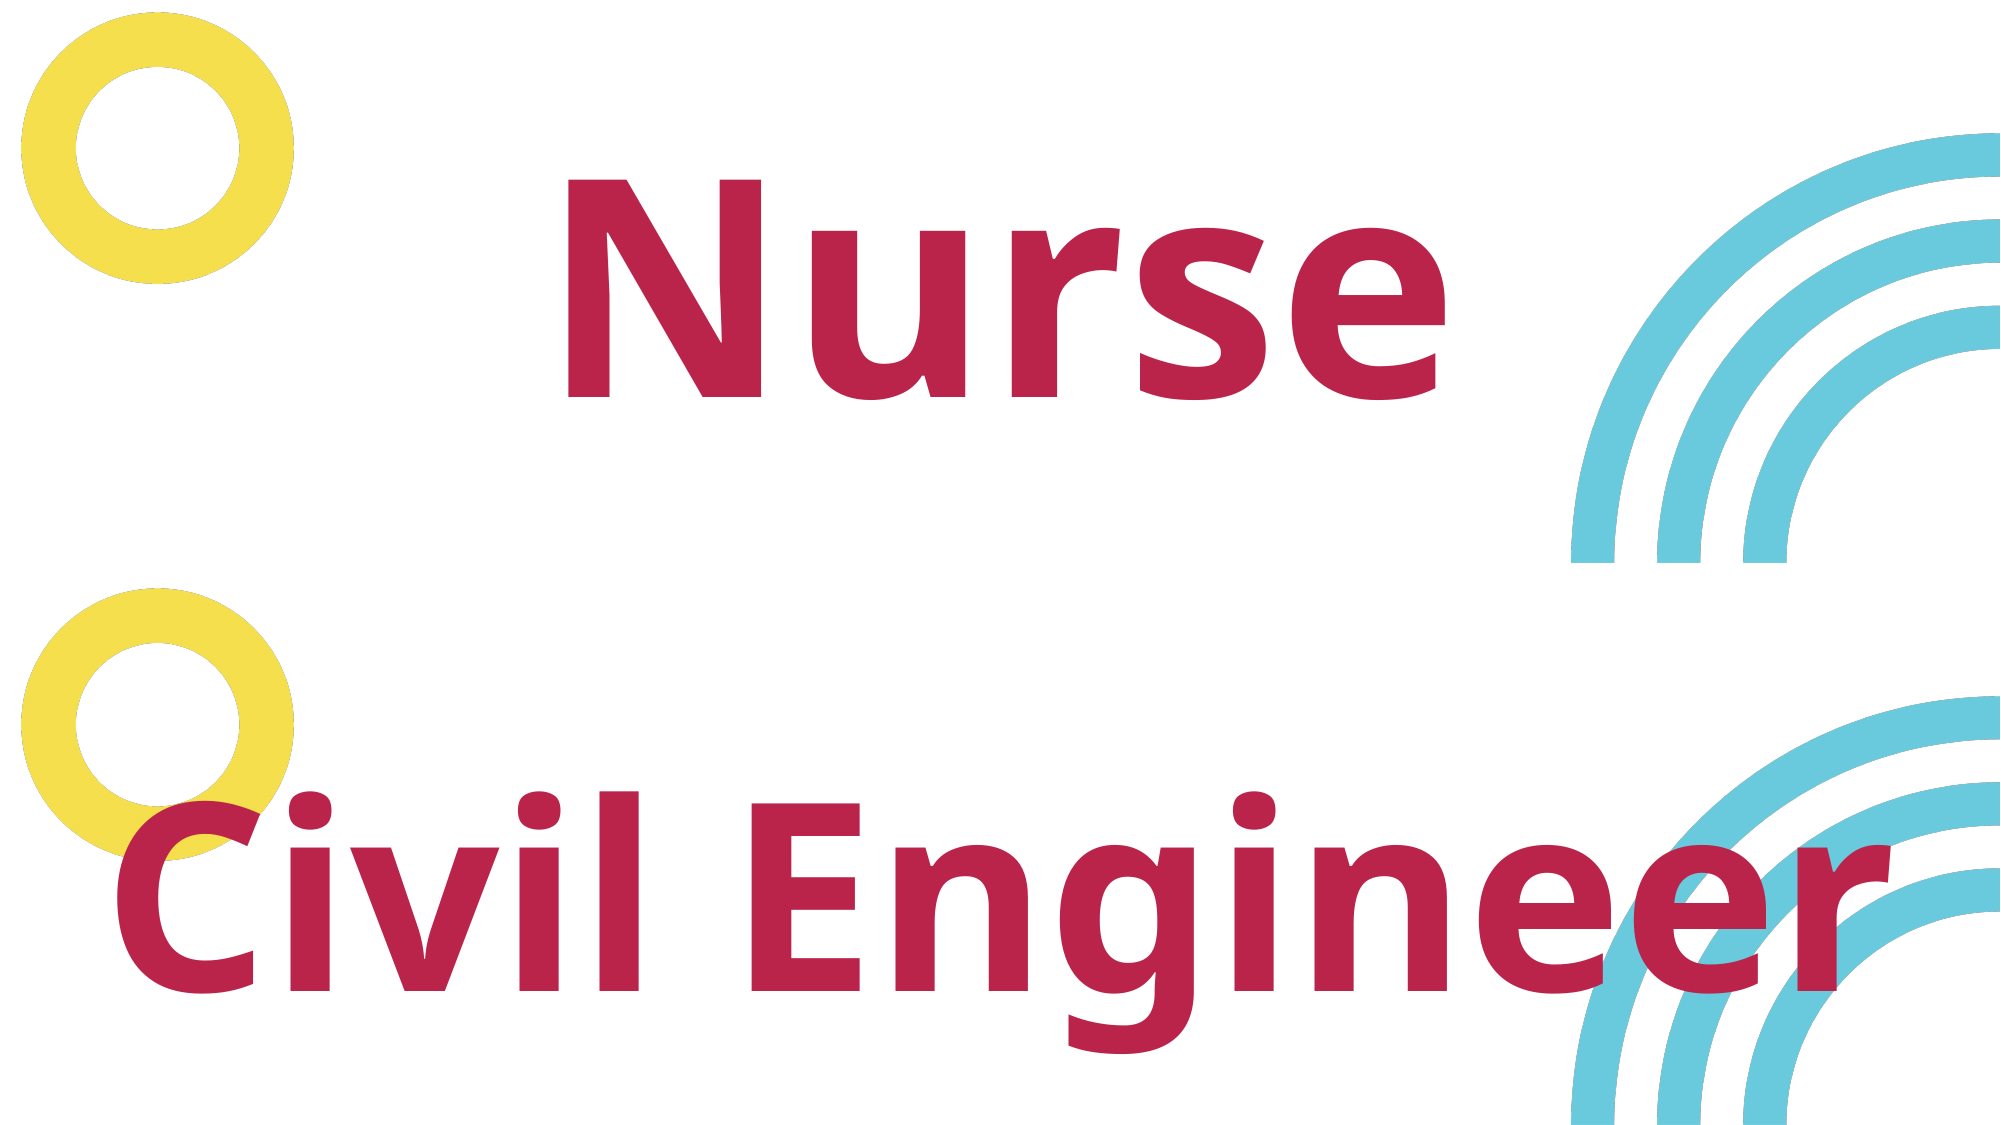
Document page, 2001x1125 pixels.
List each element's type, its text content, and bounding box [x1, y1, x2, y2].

picture [21, 12, 294, 284]
picture [21, 588, 294, 861]
picture [1571, 133, 2000, 563]
picture [1571, 696, 2000, 1125]
text_box Civil Engineer [56, 671, 1944, 1064]
title Nurse [56, 88, 1944, 480]
